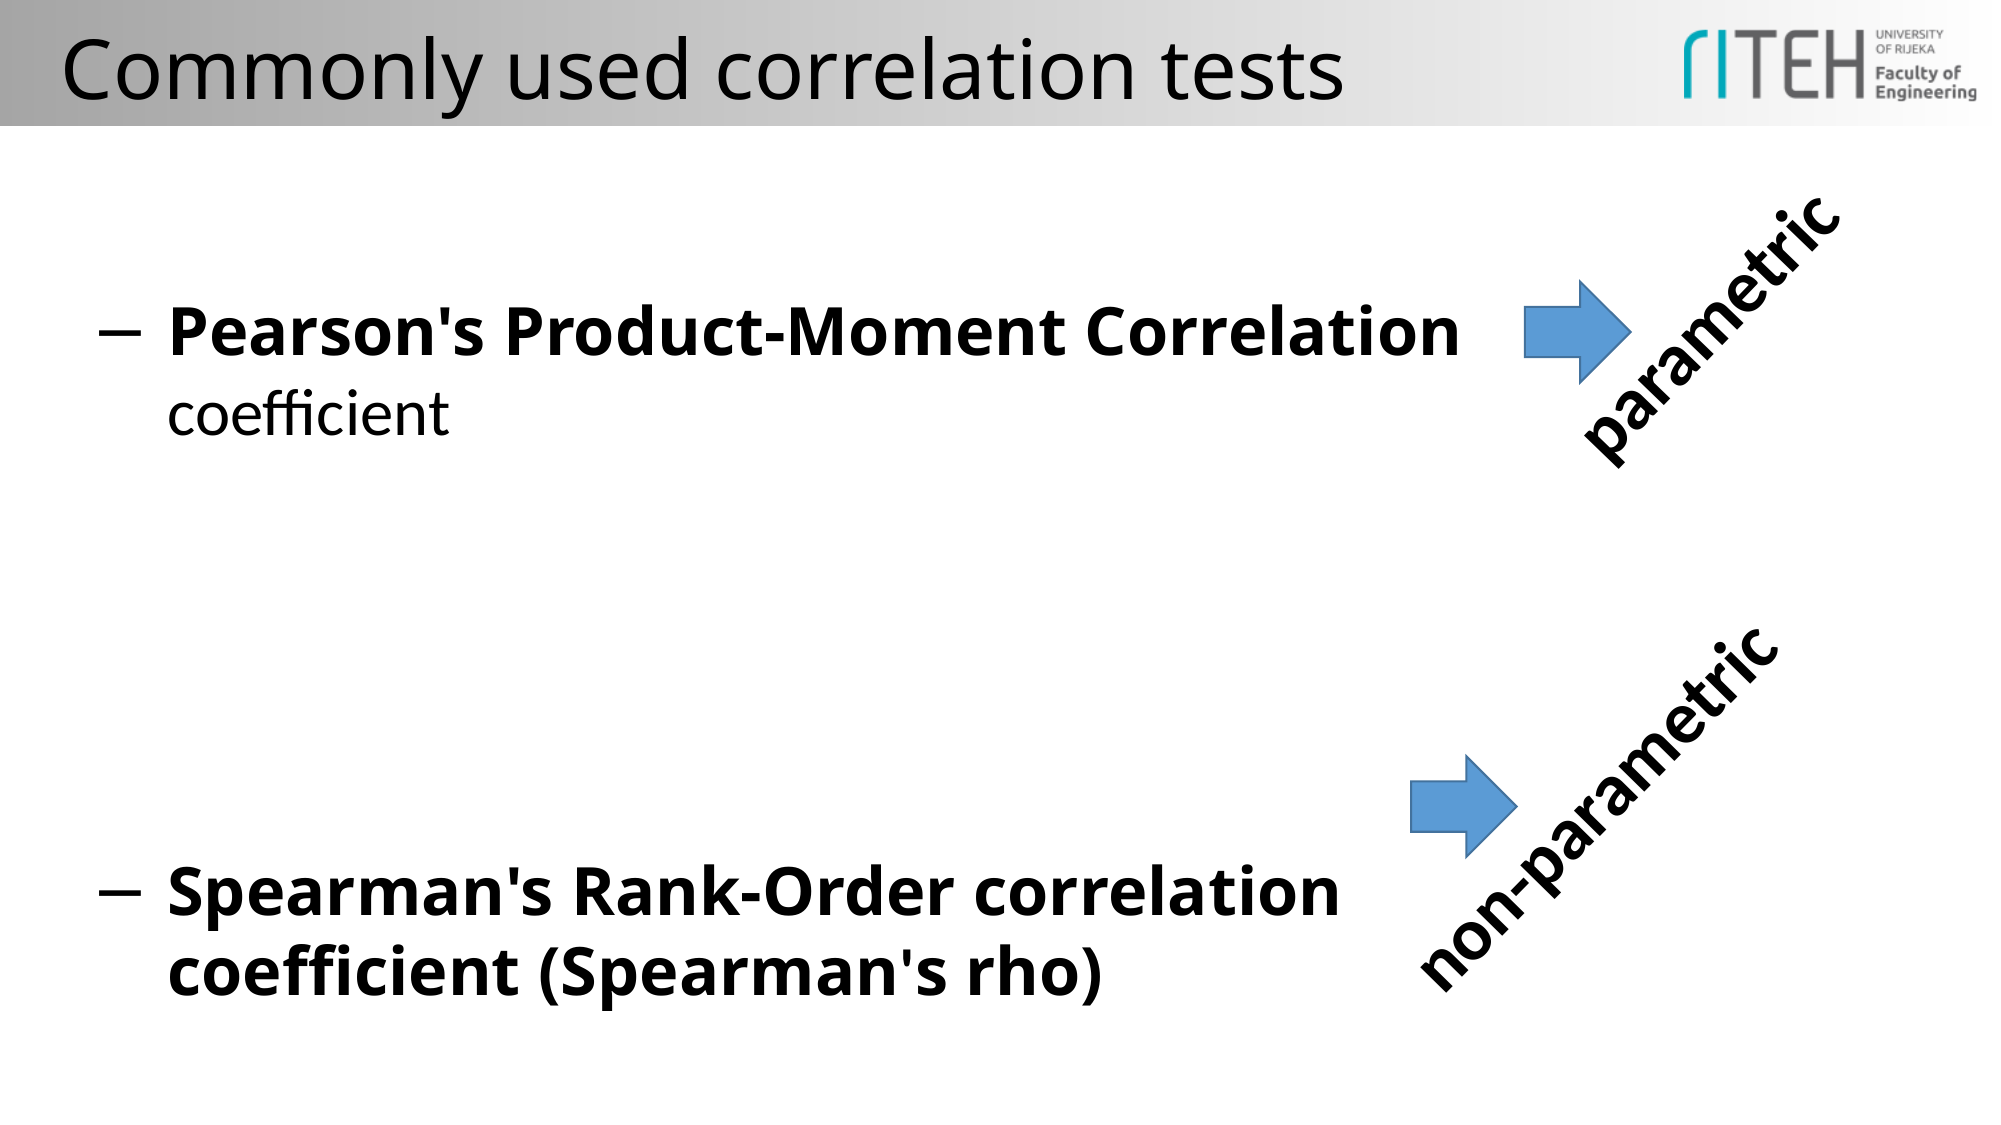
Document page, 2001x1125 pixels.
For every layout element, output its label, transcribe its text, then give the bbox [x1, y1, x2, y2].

picture [1683, 20, 1977, 107]
text_box [0, 0, 2000, 127]
text_box non-parametric [1373, 561, 1830, 1023]
text_box parametric [1538, 107, 1914, 491]
text_box Pearson's Product-Moment Correlation coefficient Spearman's Rank-Order correlation coefficient (Spearman's rho) [77, 281, 1511, 1016]
text_box [1410, 753, 1519, 860]
text_box [1523, 279, 1626, 374]
title Commonly used correlation tests [45, 20, 1601, 126]
